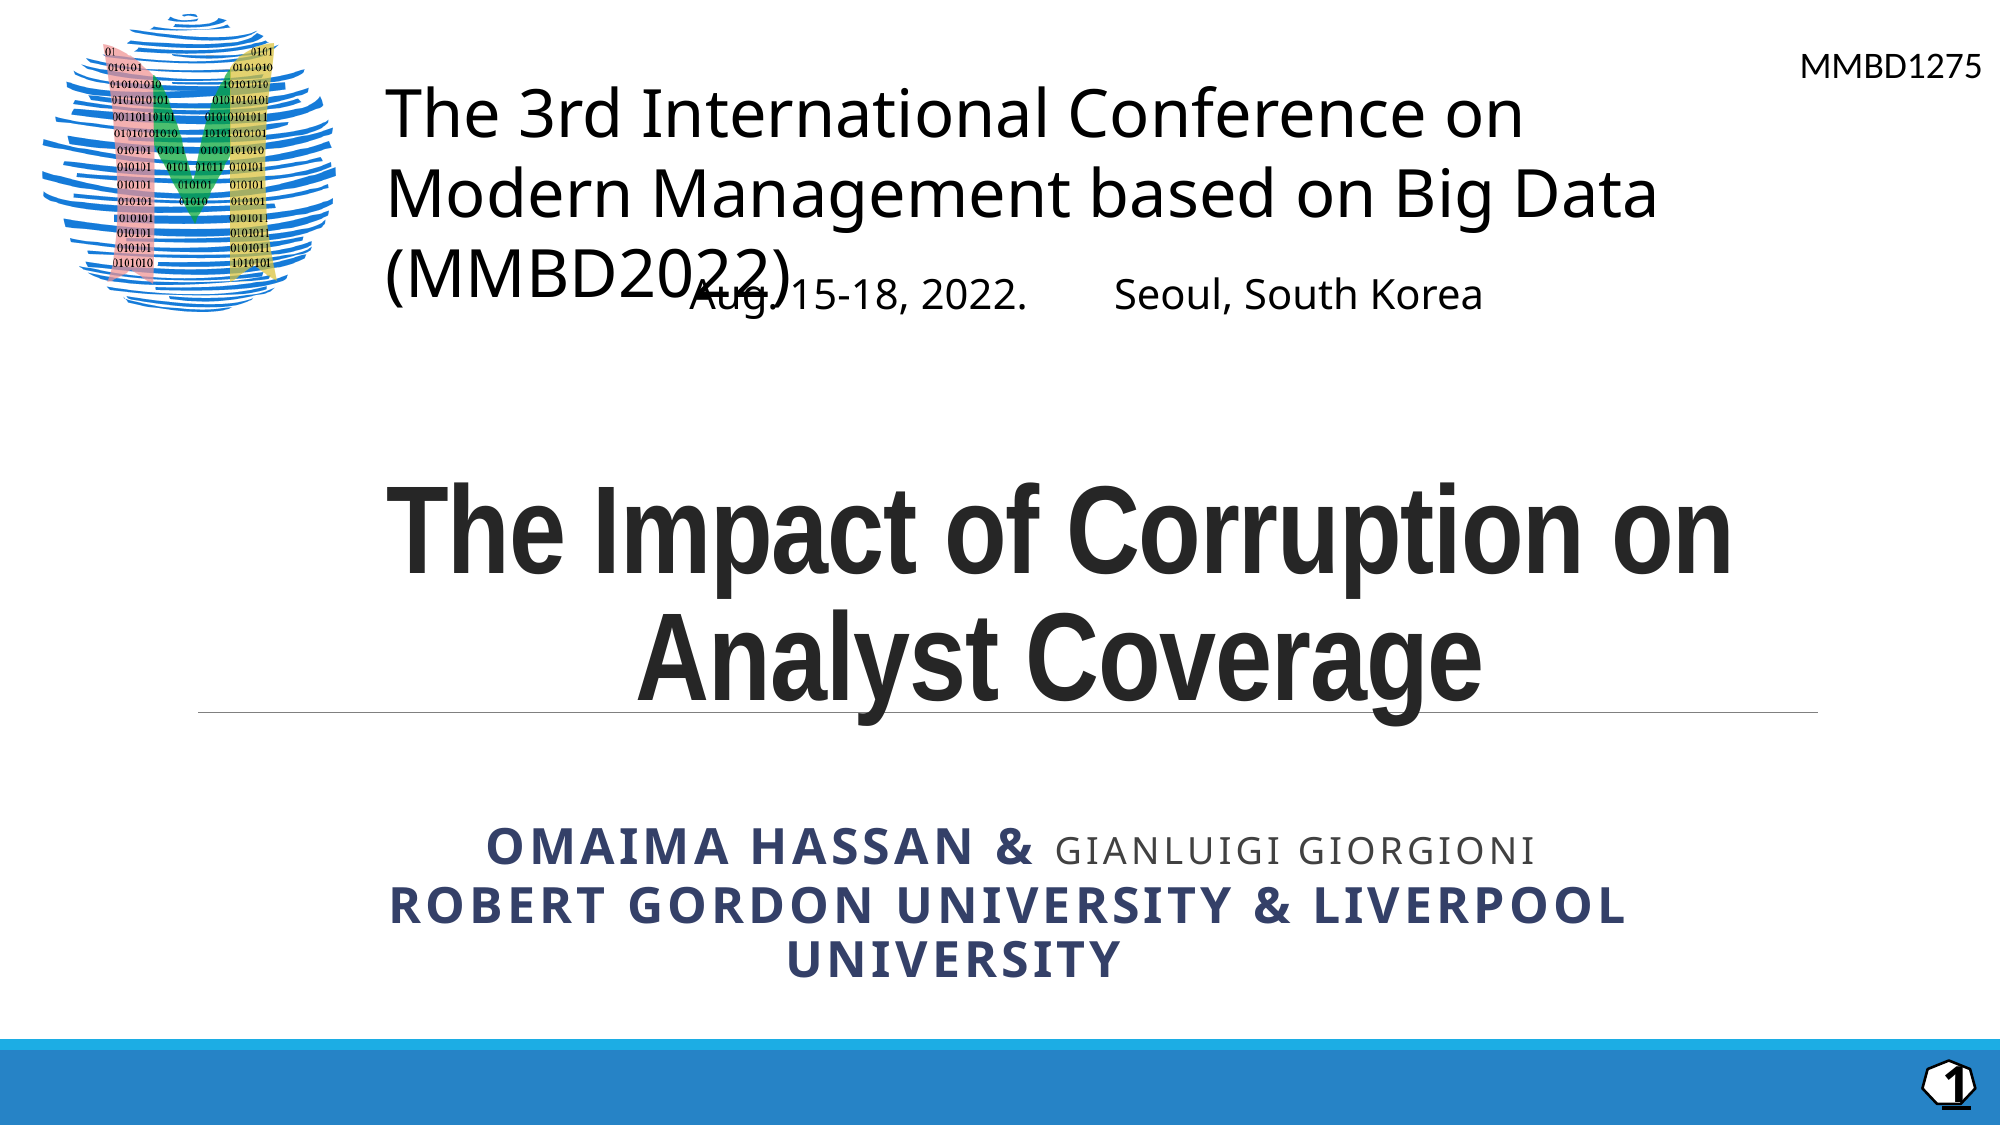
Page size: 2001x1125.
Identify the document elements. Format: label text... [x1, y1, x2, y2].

picture [30, 2, 337, 322]
text_box The 3rd International Conference on Modern Management based on Big Data (MMBD2022) [370, 63, 1807, 319]
text_box Aug. 15-18, 2022. Seoul, South Korea [674, 260, 1550, 326]
text_box 1 [1921, 1059, 1977, 1106]
text_box MMBD1275 [1784, 33, 2000, 93]
title The Impact of Corruption on Analyst Coverage [335, 412, 1785, 734]
subtitle Omaima hassan & Gianluigi Giorgioni Robert GORDON UNIVERSITY & Liverpool university [355, 814, 1666, 1012]
